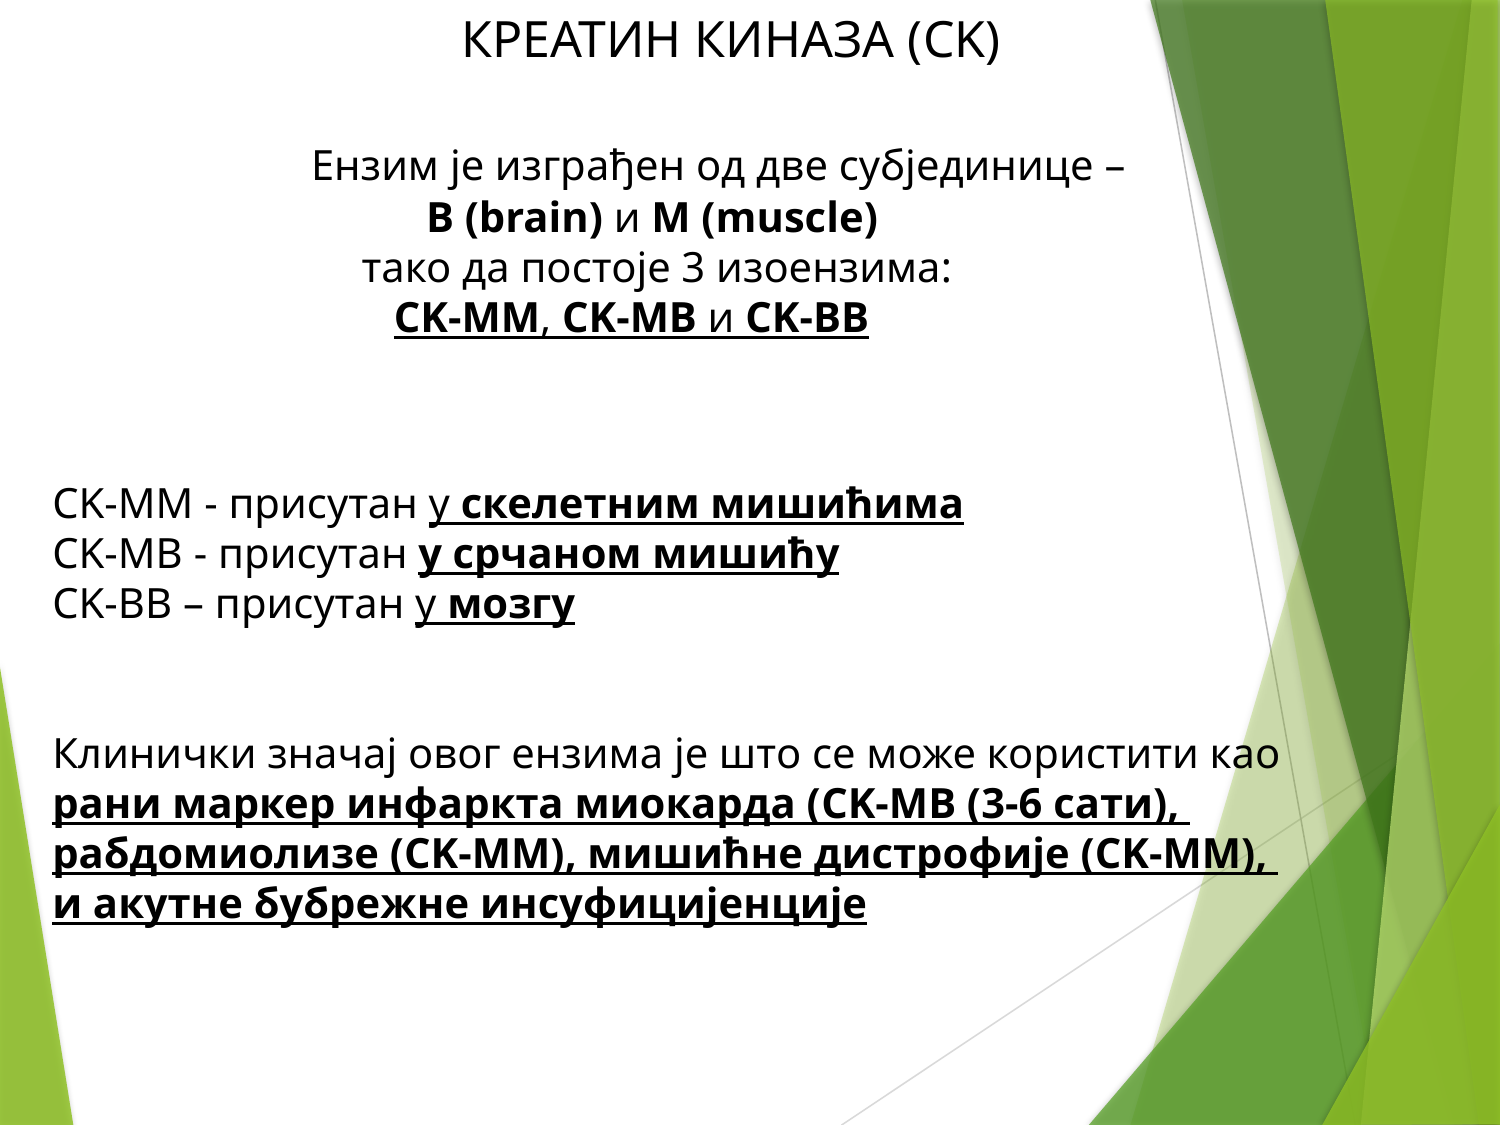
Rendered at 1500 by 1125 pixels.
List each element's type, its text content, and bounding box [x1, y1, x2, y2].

text_box Ензим је изграђен од две субјединице – B (brain) и M (muscle) тако да постоје 3 изоензима: CK-MM, CK-MB и CK-BB [153, 123, 1500, 349]
text_box КРЕАТИН КИНАЗА (CK) [62, 0, 1413, 187]
text_box CK-MM - присутан у скелетним мишићима CK-MB - присутан у срчаном мишићу CK-BB – присутан у мозгу Клинички значај овог ензима је што се може користити као рани маркер инфаркта миокарда (CK-MB (3-6 сати), рабдомиолизе (CK-MM), мишићне дистрофије (CK-MM), и акутне бубрежне инсуфицијенције [37, 665, 1500, 935]
text_box [37, 349, 1500, 665]
